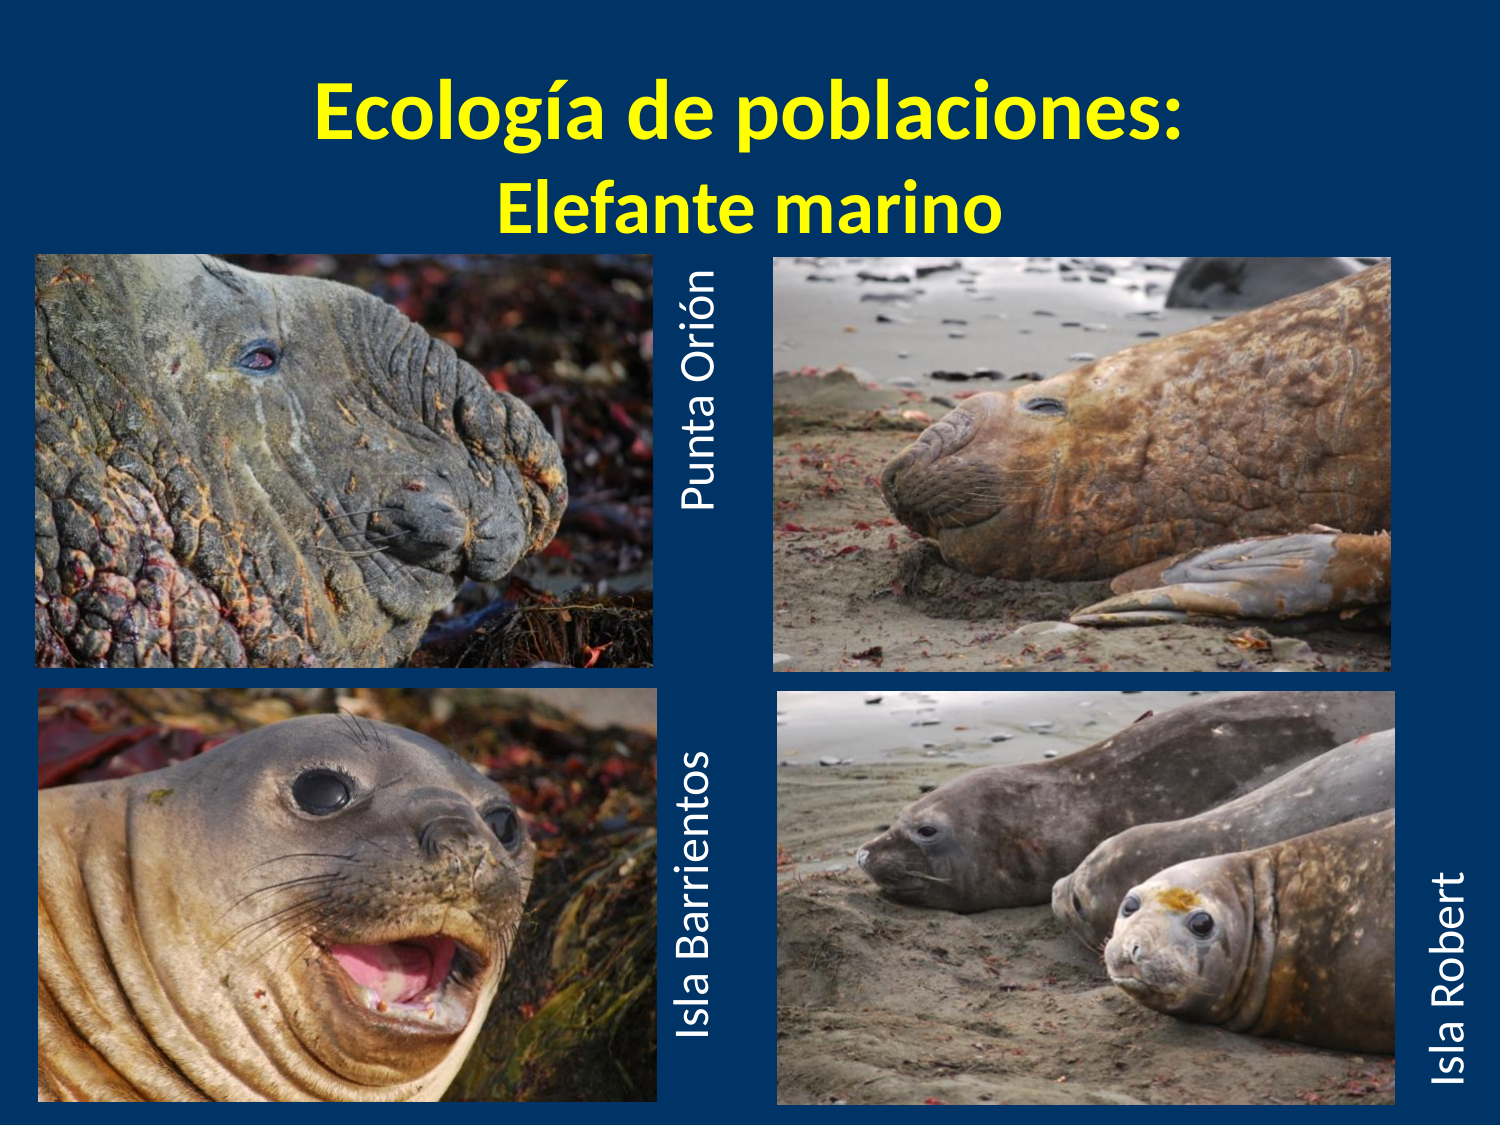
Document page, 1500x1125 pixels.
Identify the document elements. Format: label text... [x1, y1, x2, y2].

text_box Ecología de poblaciones: Elefante marino [74, 46, 1425, 258]
text_box Punta Orión [656, 234, 731, 528]
text_box Isla Barrientos [659, 691, 726, 1055]
text_box Isla Robert [1406, 679, 1481, 1114]
picture [34, 254, 653, 669]
picture [776, 691, 1395, 1105]
picture [38, 687, 657, 1102]
picture [773, 257, 1392, 672]
